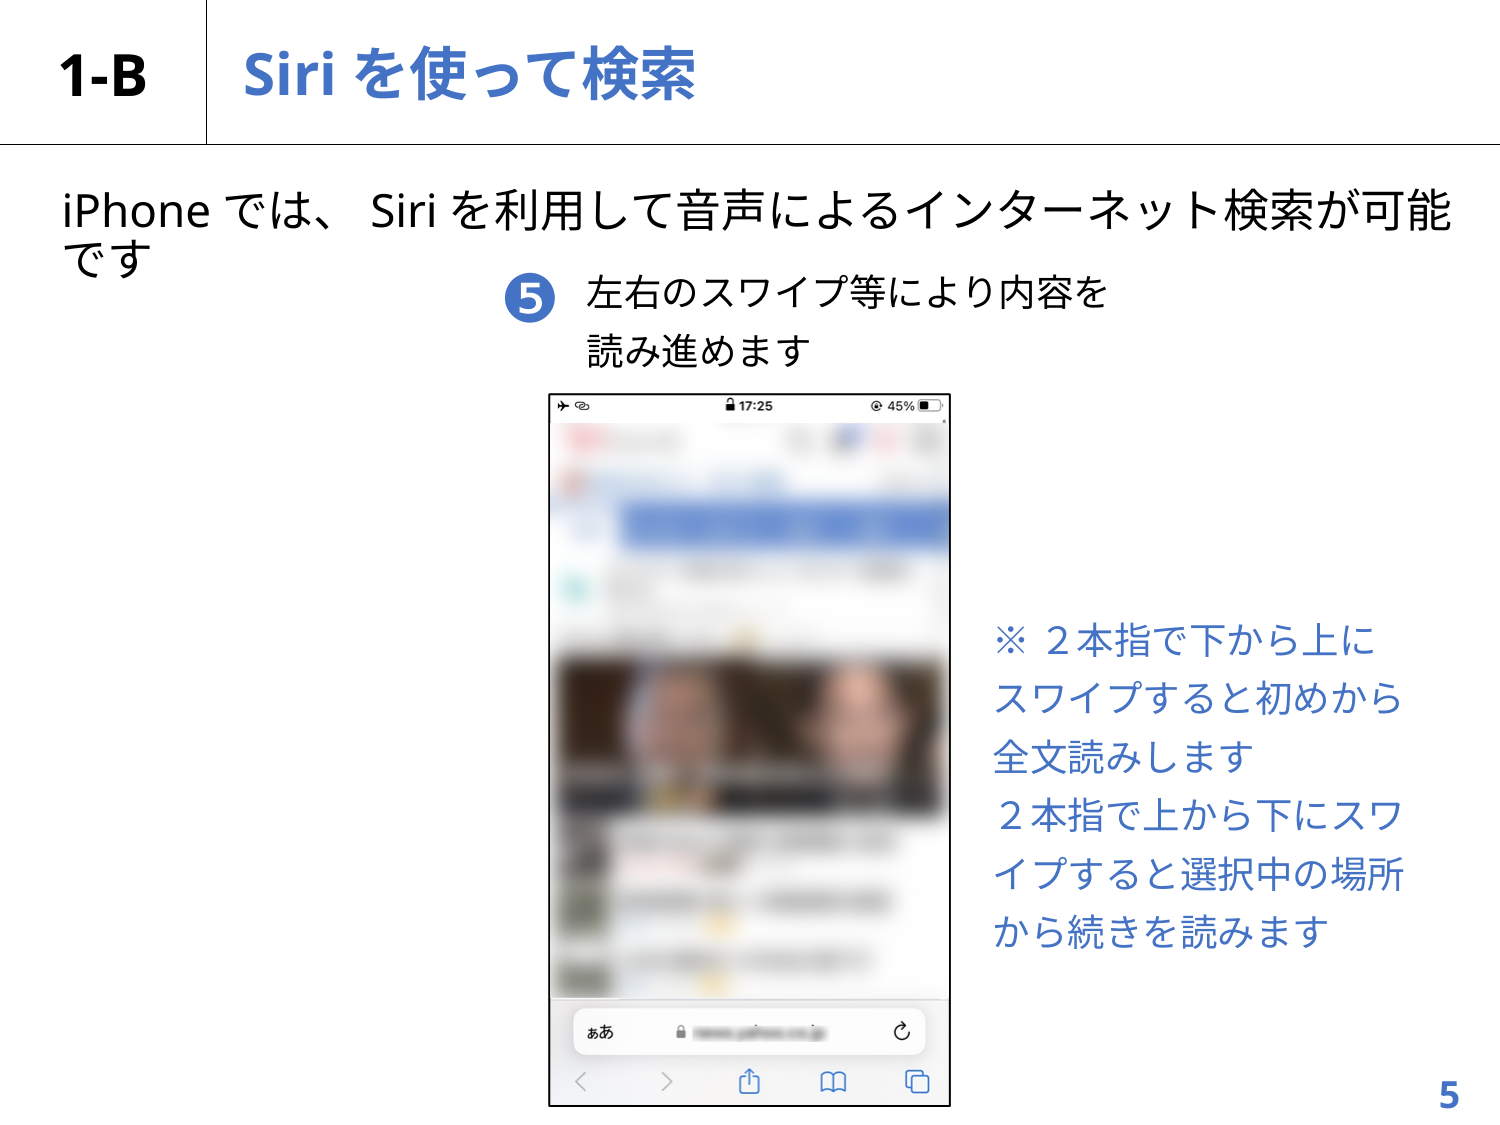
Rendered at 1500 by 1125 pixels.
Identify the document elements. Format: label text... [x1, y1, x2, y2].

title Siriを使って検索 [228, 36, 1472, 116]
text_box ※２本指で下から上に スワイプすると初めから全文読みします ２本指で上から下にスワイプすると選択中の場所から続きを読みます [977, 595, 1449, 962]
text_box ❺ [486, 274, 563, 343]
text_box iPhoneでは、Siriを利用して音声によるインターネット検索が可能です [46, 180, 1500, 274]
text_box 左右のスワイプ等により内容を読み進めます [571, 274, 1127, 381]
picture [548, 393, 951, 1108]
text_box 1-B [0, 0, 207, 147]
text_box 5 [1399, 1063, 1500, 1123]
